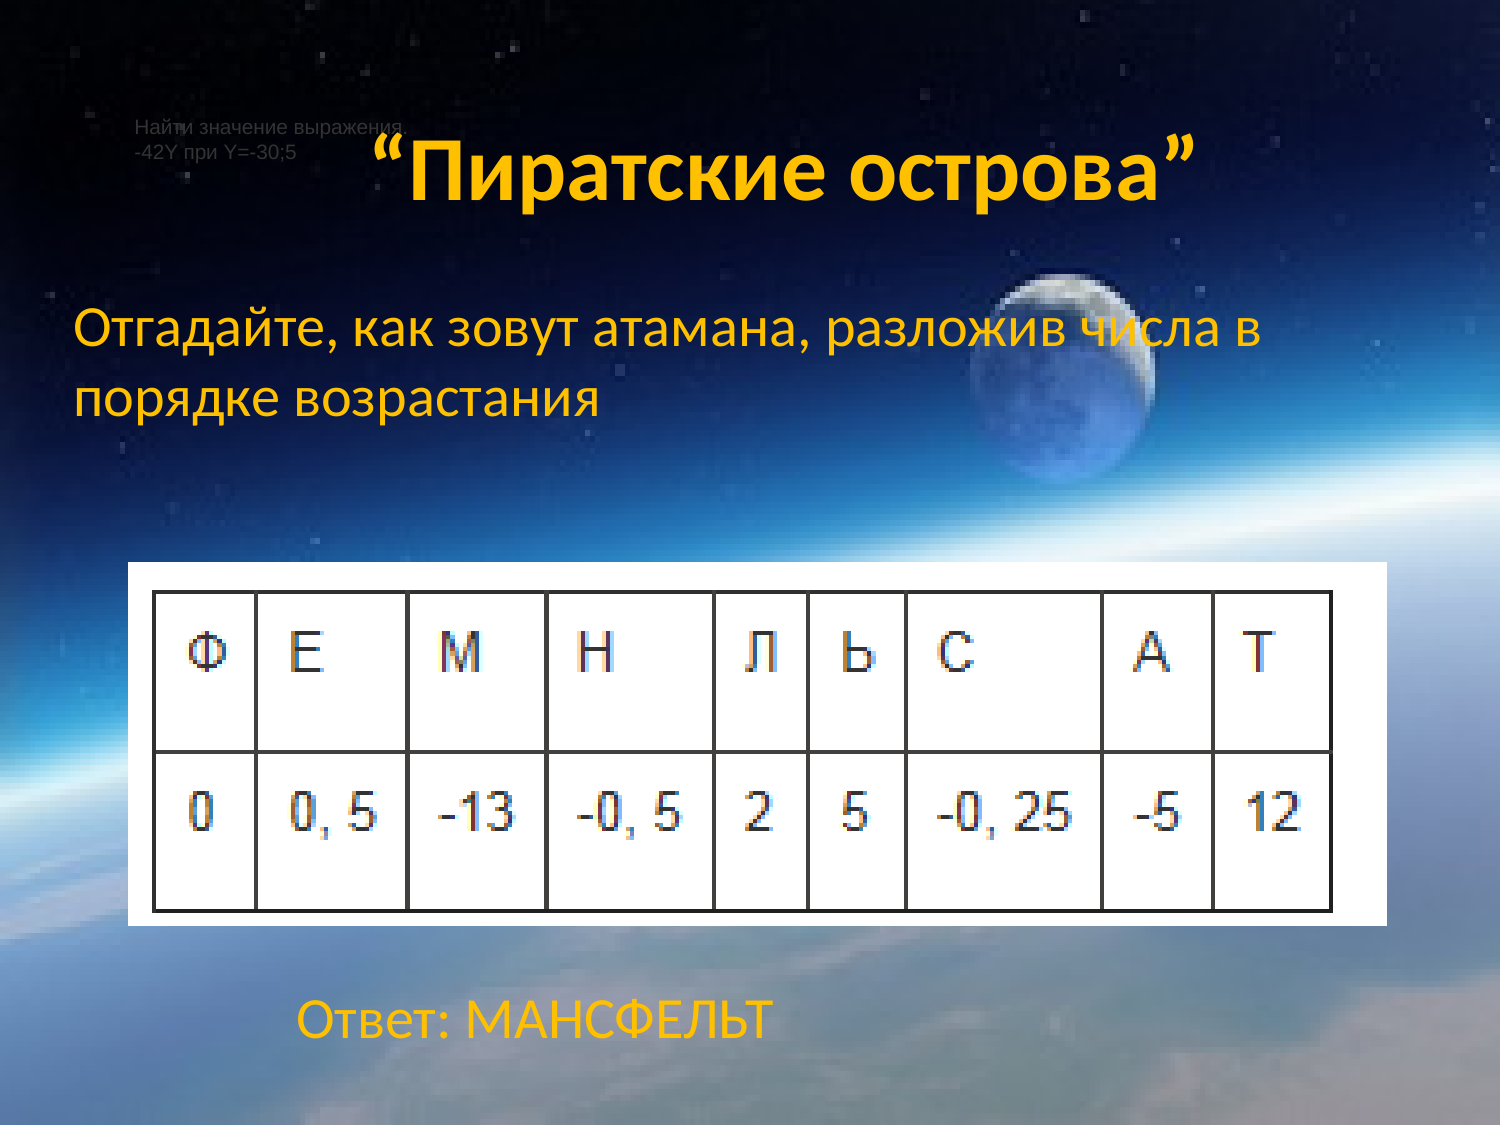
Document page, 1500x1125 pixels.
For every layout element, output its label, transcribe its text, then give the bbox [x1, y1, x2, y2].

text_box Отгадайте, как зовут атамана, разложив числа в порядке возрастания [58, 281, 1453, 436]
text_box Ответ: МАНСФЕЛЬТ [281, 972, 844, 1058]
text_box “Пиратские острова” [99, 70, 1450, 258]
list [128, 562, 1387, 926]
title Найти значение выражения. -42Y при Y=-30;5 [75, 37, 1425, 241]
picture [0, 0, 1500, 1125]
